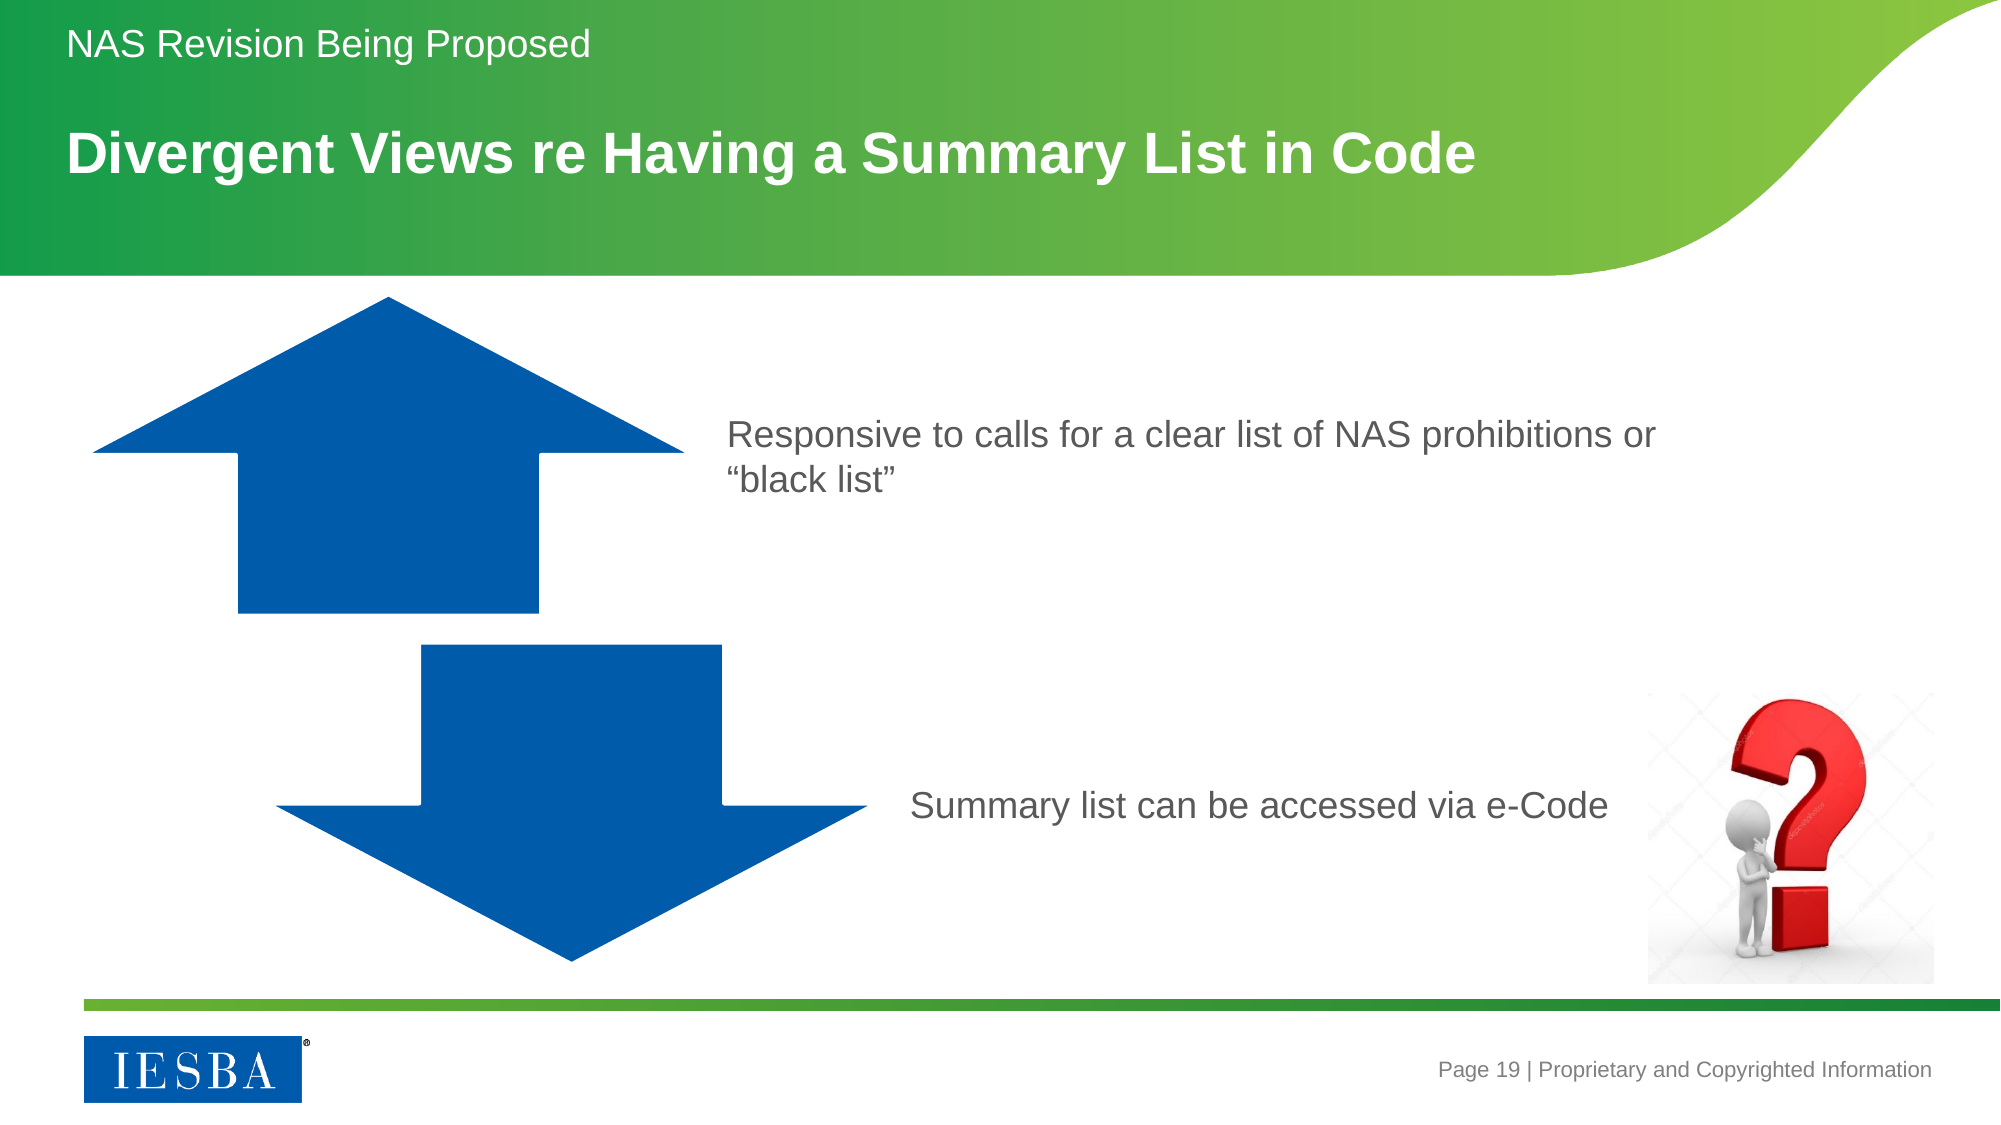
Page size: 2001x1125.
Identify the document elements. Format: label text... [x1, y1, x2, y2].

picture [84, 1036, 310, 1103]
picture [0, 0, 2000, 276]
title Divergent Views re Having a Summary List in Code [66, 106, 1747, 194]
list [83, 293, 1934, 965]
subtitle NAS Revision Being Proposed [66, 18, 650, 56]
picture [1648, 693, 1934, 985]
